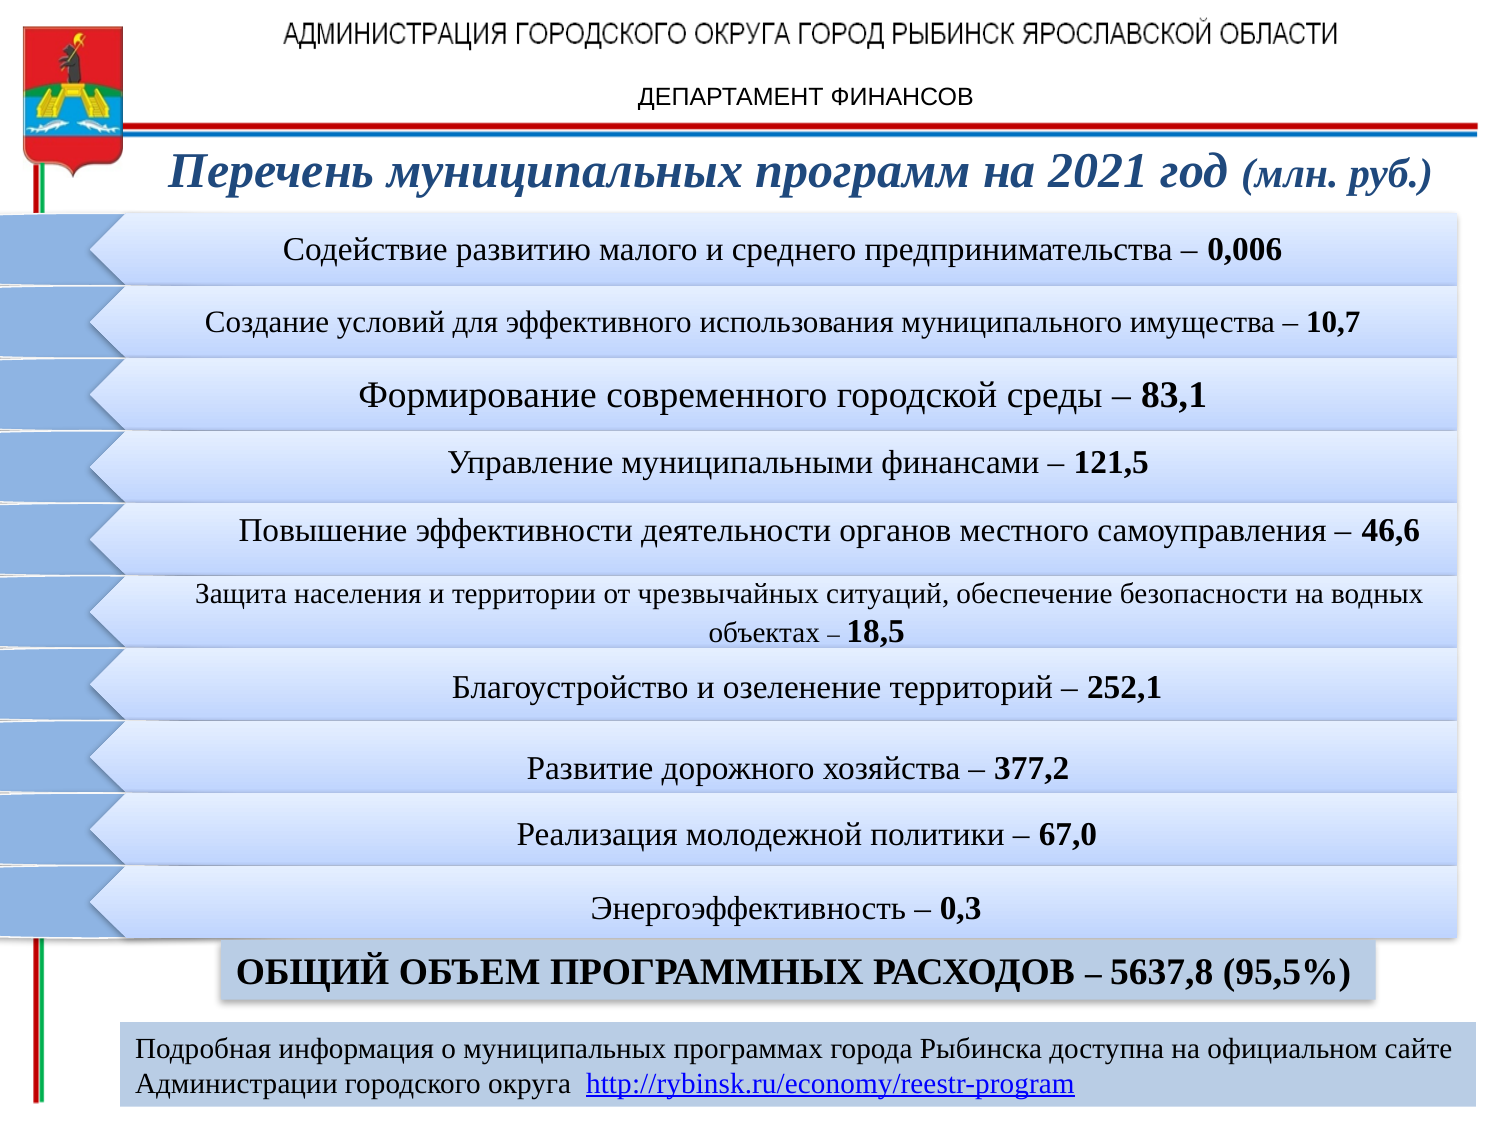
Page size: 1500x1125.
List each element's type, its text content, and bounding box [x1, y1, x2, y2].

picture [0, 939, 1500, 1125]
picture [0, 0, 1500, 212]
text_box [0, 212, 1500, 939]
text_box ОБЩИЙ ОБЪЕМ ПРОГРАММНЫХ РАСХОДОВ – 5637,8 (95,5%) [221, 950, 1376, 1000]
text_box Подробная информация о муниципальных программах города Рыбинска доступна на официальном сайте Администрации городского округа http://rybinsk.ru/economy/reestr-program [120, 1022, 1476, 1107]
text_box ДЕПАРТАМЕНТ ФИНАНСОВ [135, 73, 1484, 118]
text_box Перечень муниципальных программ на 2021 год (млн. руб.) [153, 130, 1500, 206]
